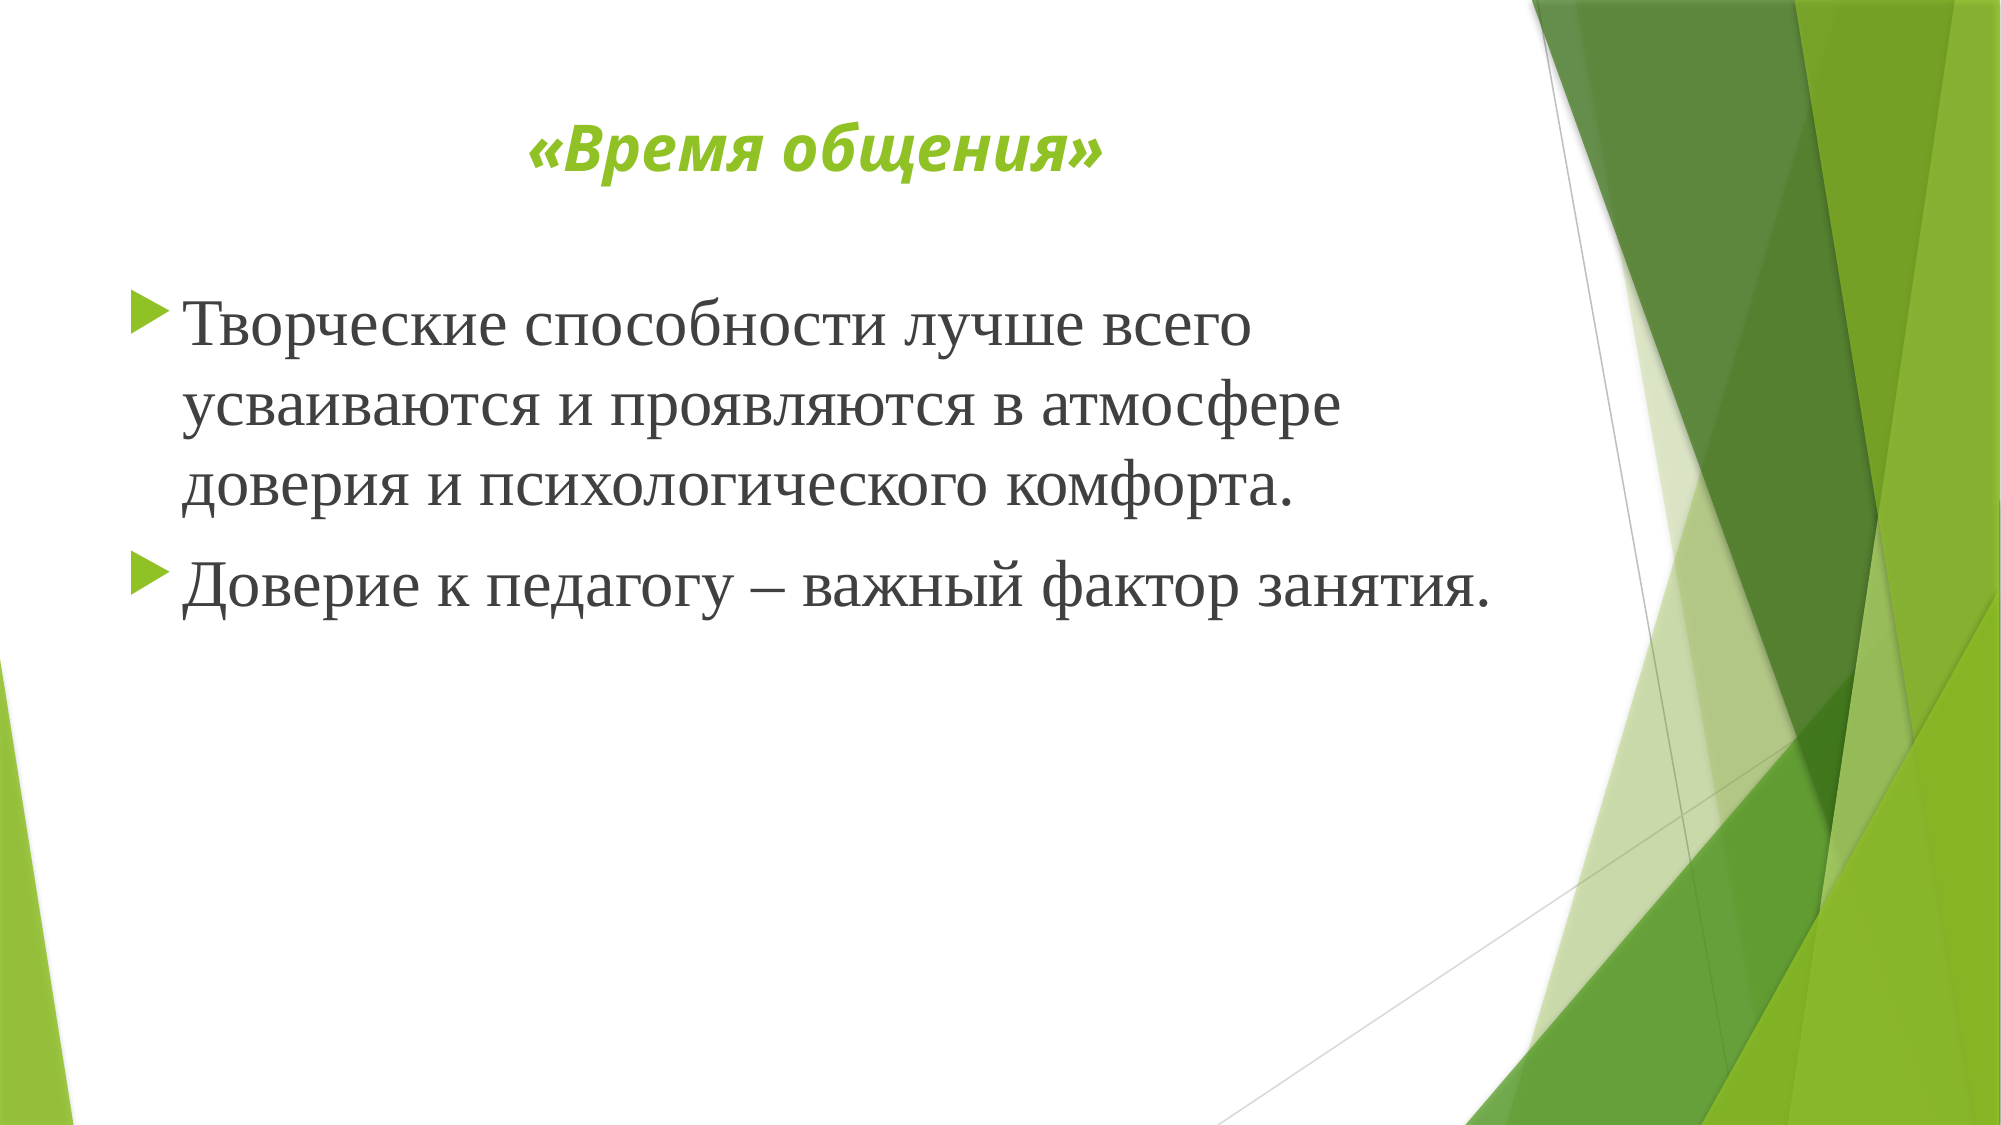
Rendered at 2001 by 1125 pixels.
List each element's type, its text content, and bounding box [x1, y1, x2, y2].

list Творческие способности лучше всего усваиваются и проявляются в атмосфере доверия и психологического комфорта. Доверие к педагогу – важный фактор занятия. [111, 270, 1522, 991]
title «Время общения» [111, 99, 1522, 270]
